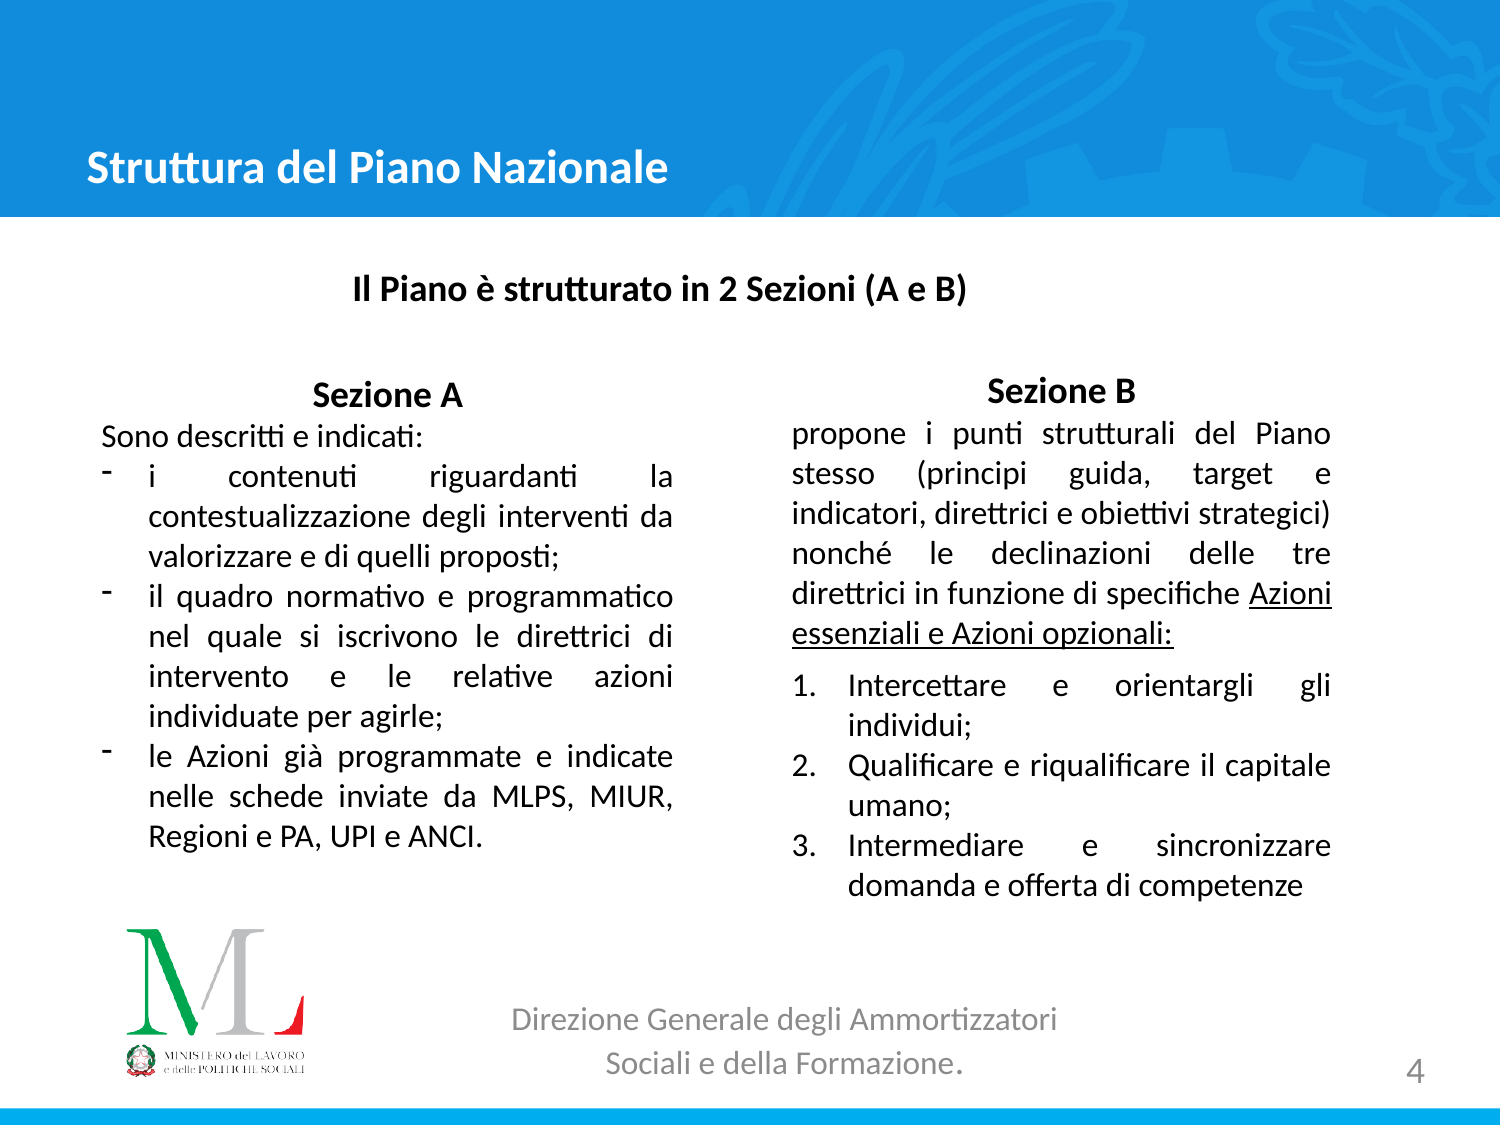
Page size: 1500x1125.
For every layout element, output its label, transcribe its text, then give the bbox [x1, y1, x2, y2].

footer Direzione Generale degli Ammortizzatori Sociali e della Formazione. [500, 997, 1070, 1084]
text_box Sezione B propone i punti strutturali del Piano stesso (principi guida, target e indicatori, direttrici e obiettivi strategici) nonché le declinazioni delle tre direttrici in funzione di specifiche Azioni essenziali e Azioni opzionali: Intercettare e orientargli gli individui; Qualificare e riqualificare il capitale umano; Intermediare e sincronizzare domanda e offerta di competenze [776, 358, 1347, 911]
text_box Sezione A Sono descritti e indicati: i contenuti riguardanti la contestualizzazione degli interventi da valorizzare e di quelli proposti; il quadro normativo e programmatico nel quale si iscrivono le direttrici di intervento e le relative azioni individuate per agirle; le Azioni già programmate e indicate nelle schede inviate da MLPS, MIUR, Regioni e PA, UPI e ANCI. [86, 362, 690, 862]
picture [0, 0, 1500, 217]
picture [126, 929, 304, 1077]
title Struttura del Piano Nazionale [86, 135, 1414, 194]
text_box Il Piano è strutturato in 2 Sezioni (A e B) [337, 256, 1080, 362]
slide_number 4 [1080, 1046, 1425, 1103]
